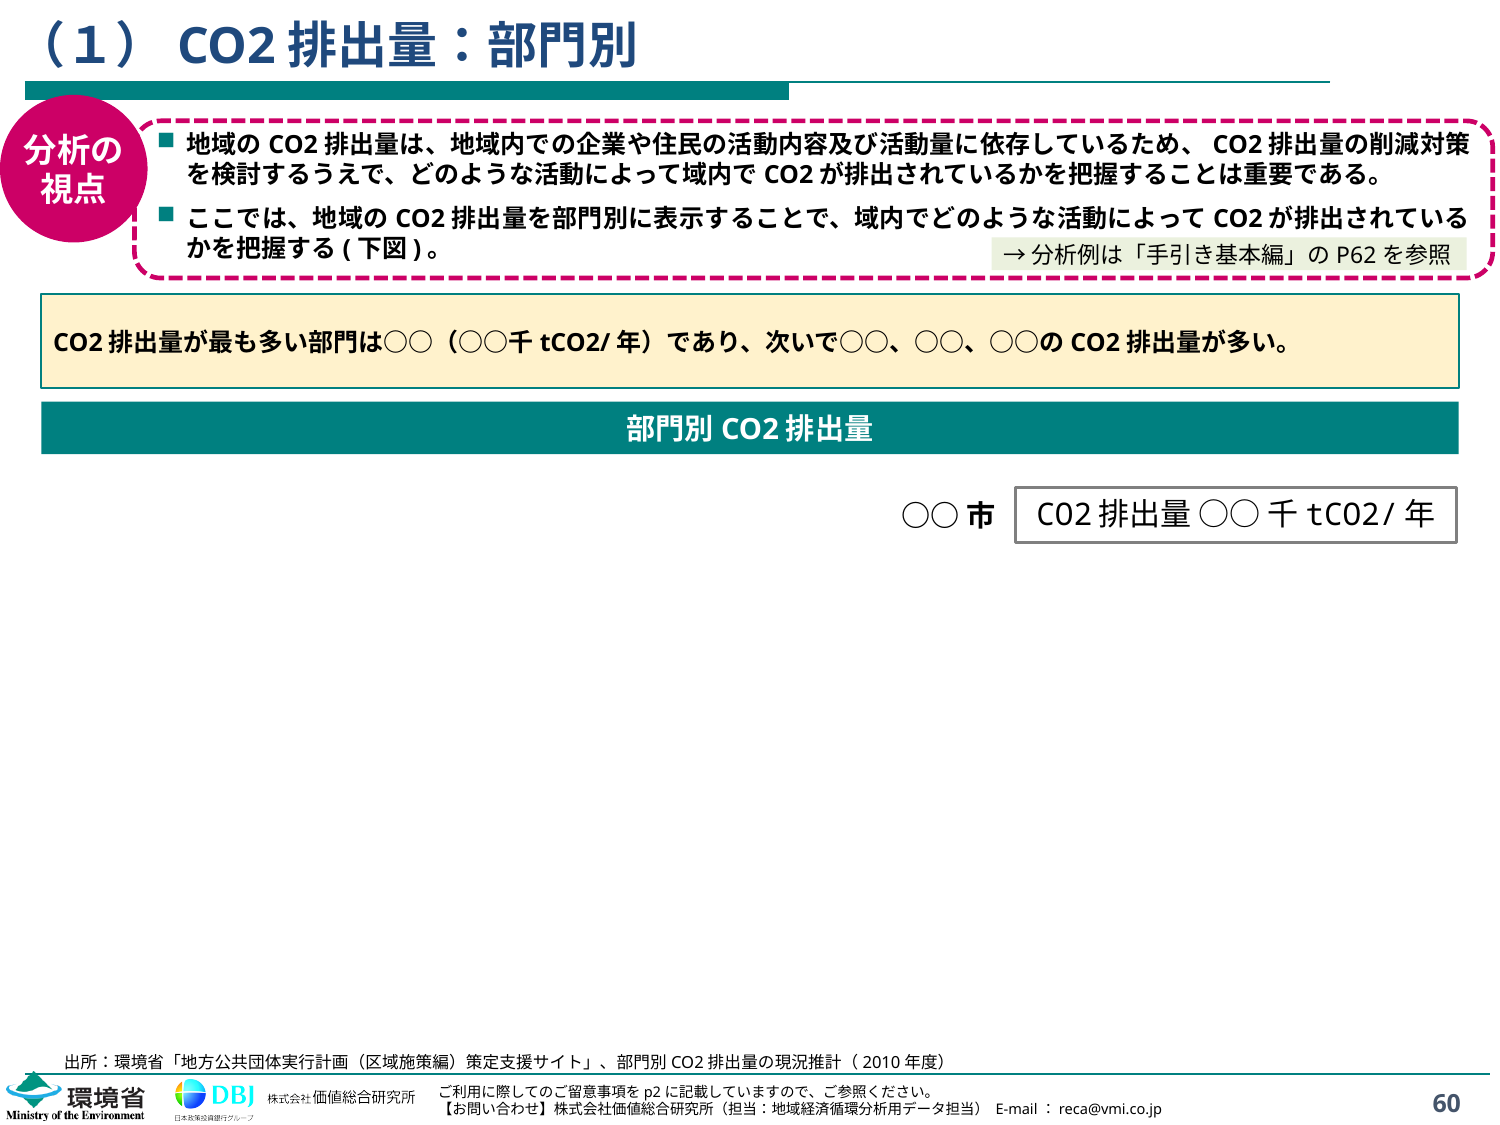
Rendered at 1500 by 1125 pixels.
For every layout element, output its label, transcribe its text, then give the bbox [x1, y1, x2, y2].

text_box 部門別CO2排出量 [41, 401, 1459, 455]
text_box 分析の 視点 [0, 94, 148, 243]
title （１）CO2排出量：部門別 [0, 0, 1304, 82]
slide_number 60 [1393, 1079, 1500, 1122]
text_box ○○市 [886, 489, 1011, 540]
text_box 出所：環境省「地方公共団体実行計画（区域施策編）策定支援サイト」、部門別CO2排出量の現況推計（2010年度） [49, 1044, 1467, 1080]
text_box CO2排出量が最も多い部門は○○（○○千tCO2/年）であり、次いで○○、○○、○○のCO2排出量が多い。 [41, 293, 1459, 389]
text_box CO2排出量 ○○ 千tCO2/年 [1015, 487, 1457, 543]
text_box 地域のCO2排出量は、地域内での企業や住民の活動内容及び活動量に依存しているため、CO2排出量の削減対策を検討するうえで、どのような活動によって域内でCO2が排出されているかを把握することは重要である。 ここでは、地域のCO2排出量を部門別に表示することで、域内でどのような活動によってCO2が排出されているかを把握する(下図)。 [134, 120, 1493, 279]
picture [2, 1071, 148, 1125]
picture [171, 1080, 419, 1125]
text_box →分析例は「手引き基本編」のP62を参照 [991, 237, 1467, 271]
